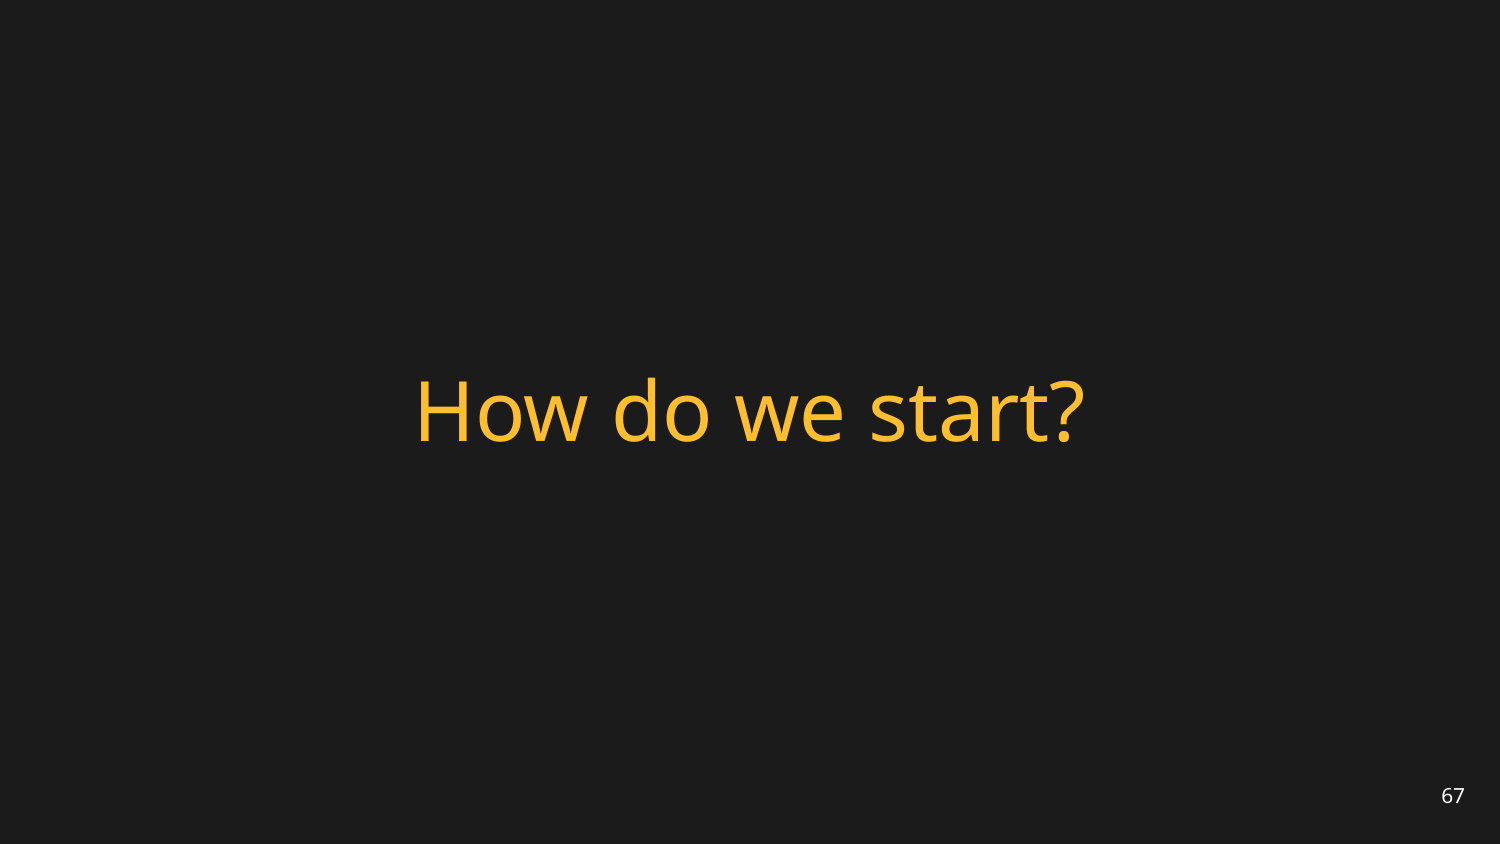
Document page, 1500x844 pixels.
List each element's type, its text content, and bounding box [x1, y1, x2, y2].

title How do we start? [51, 72, 1449, 753]
slide_number 67 [1389, 764, 1480, 830]
